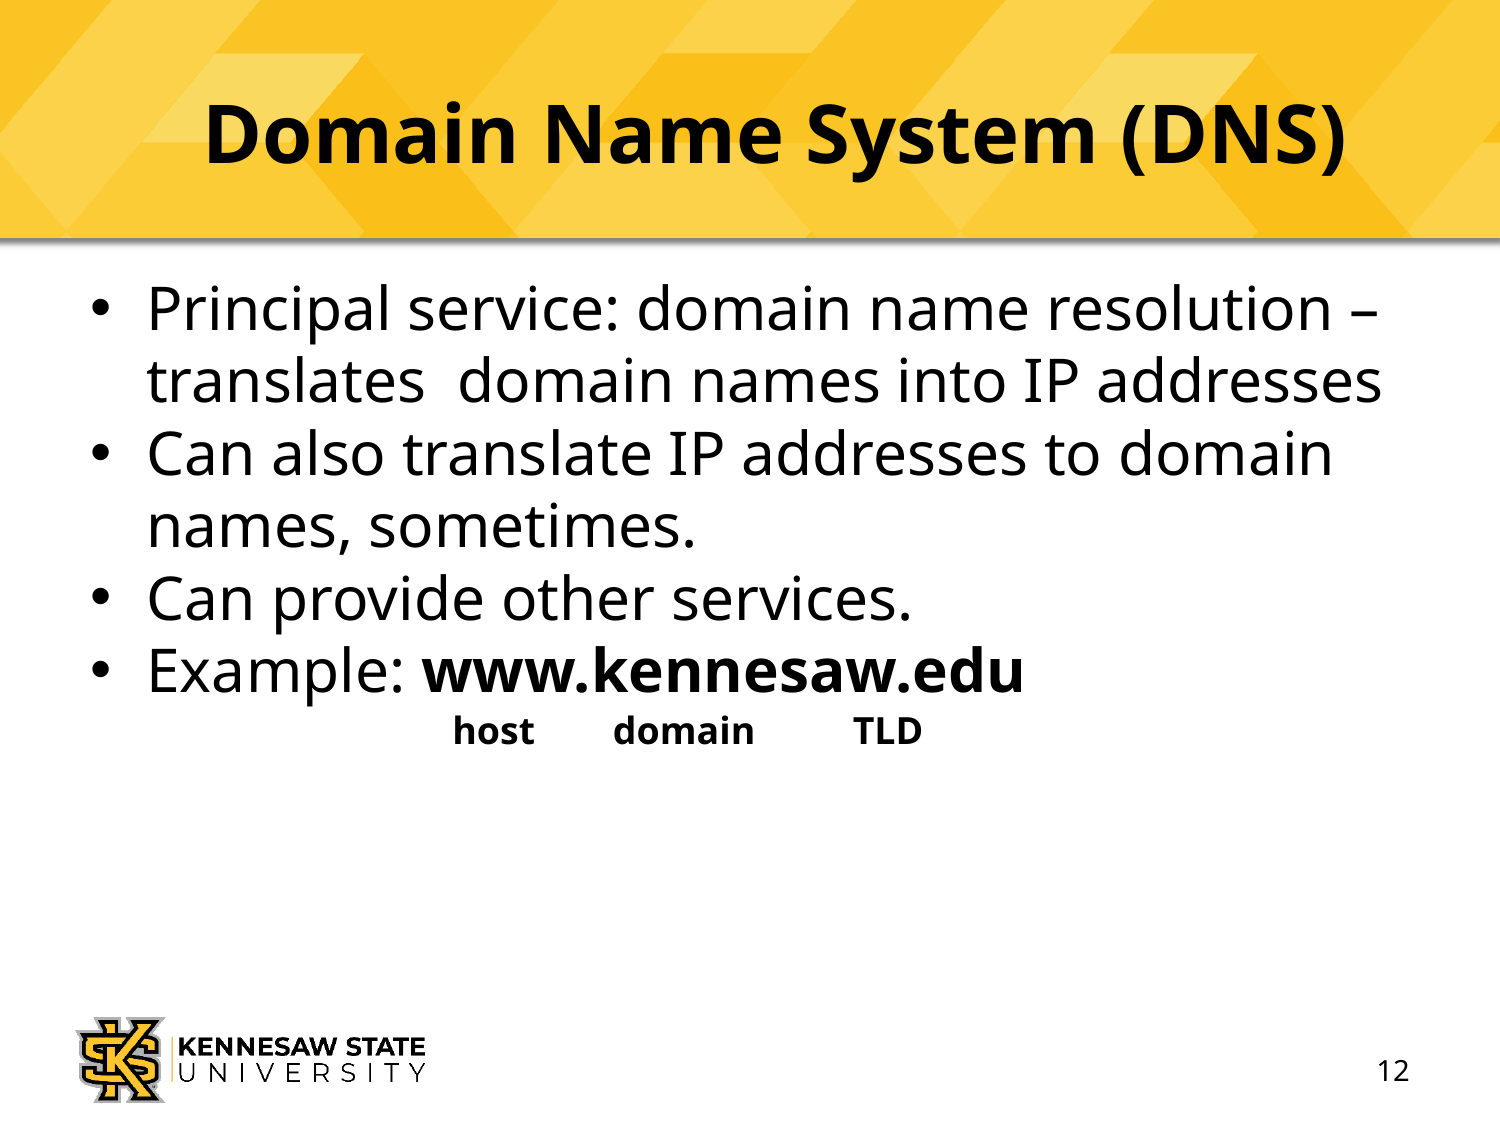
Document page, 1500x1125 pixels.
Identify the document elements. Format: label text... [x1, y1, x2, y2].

list Principal service: domain name resolution – translates domain names into IP addresses Can also translate IP addresses to domain names, sometimes. Can provide other services. Example: www.kennesaw.edu [75, 262, 1425, 1005]
text_box host domain TLD [437, 699, 1013, 760]
title Domain Name System (DNS) [125, 37, 1425, 225]
slide_number 12 [1074, 1042, 1425, 1103]
picture [0, 0, 1500, 251]
picture [75, 1017, 425, 1103]
